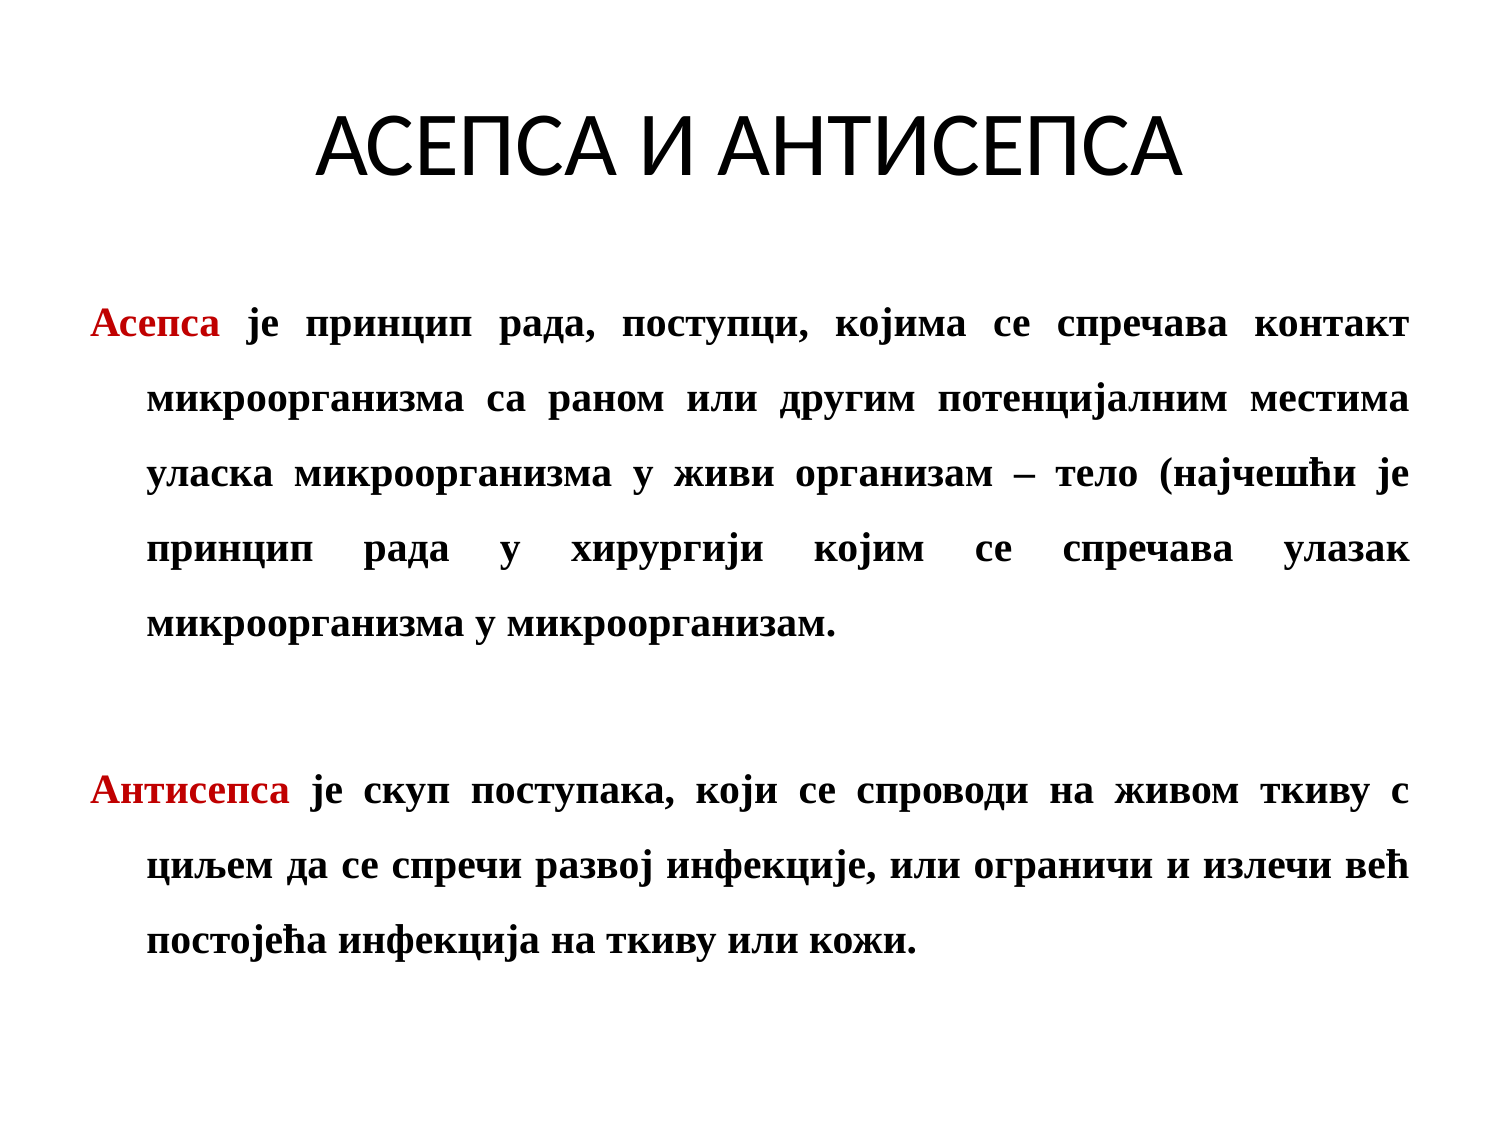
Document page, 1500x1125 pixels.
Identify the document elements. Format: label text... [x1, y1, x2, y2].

title АСЕПСА И АНТИСЕПСА [75, 45, 1425, 233]
list Асепса је принцип рада, поступци, којима се спречава контакт микроорганизма са раном или другим потенцијалним местима уласка микроорганизма у живи организам – тело (најчешћи је принцип рада у хирургији којим се спречава улазак микроорганизма у микроорганизам. Антисепса је скуп поступака, који се спроводи на живом ткиву с циљем да се спречи развој инфекције, или ограничи и излечи већ постојећа инфекција на ткиву или кожи. [75, 262, 1425, 1005]
